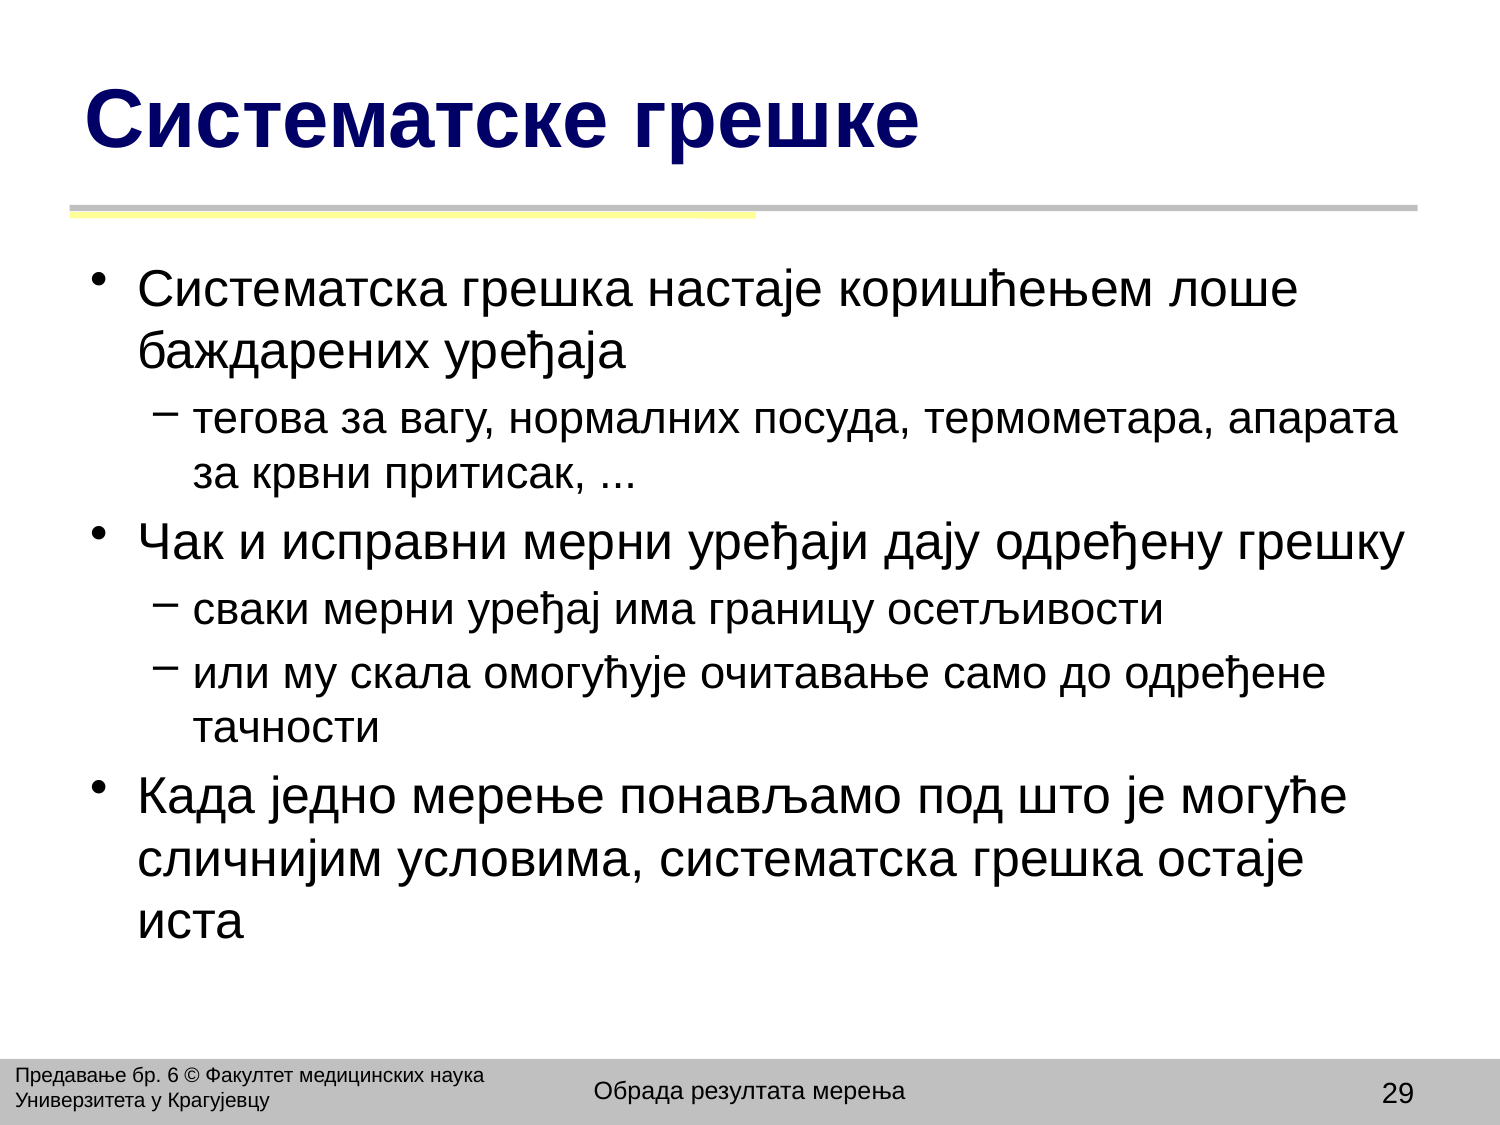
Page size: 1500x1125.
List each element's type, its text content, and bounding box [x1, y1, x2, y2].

footer Обрада резултата мерења [512, 1066, 988, 1125]
slide_number Предавање бр. 6 © Факултет медицинских наука Универзитета у Крагујевцу [0, 1053, 631, 1108]
slide_number 29 [1079, 1066, 1430, 1125]
list Систематска грешка настаје коришћењем лоше баждарених уређаја тегова за вагу, нормалних посуда, термометара, апарата за крвни притисак, ... Чак и исправни мерни уређаји дају одређену грешку сваки мерни уређај има границу осетљивости или му скала омогућује очитавање само до одређене тачности Када једно мерење понављамо под што је могуће сличнијим условима, систематска грешка остаје иста [74, 246, 1426, 1023]
title Систематске грешке [69, 19, 1426, 208]
